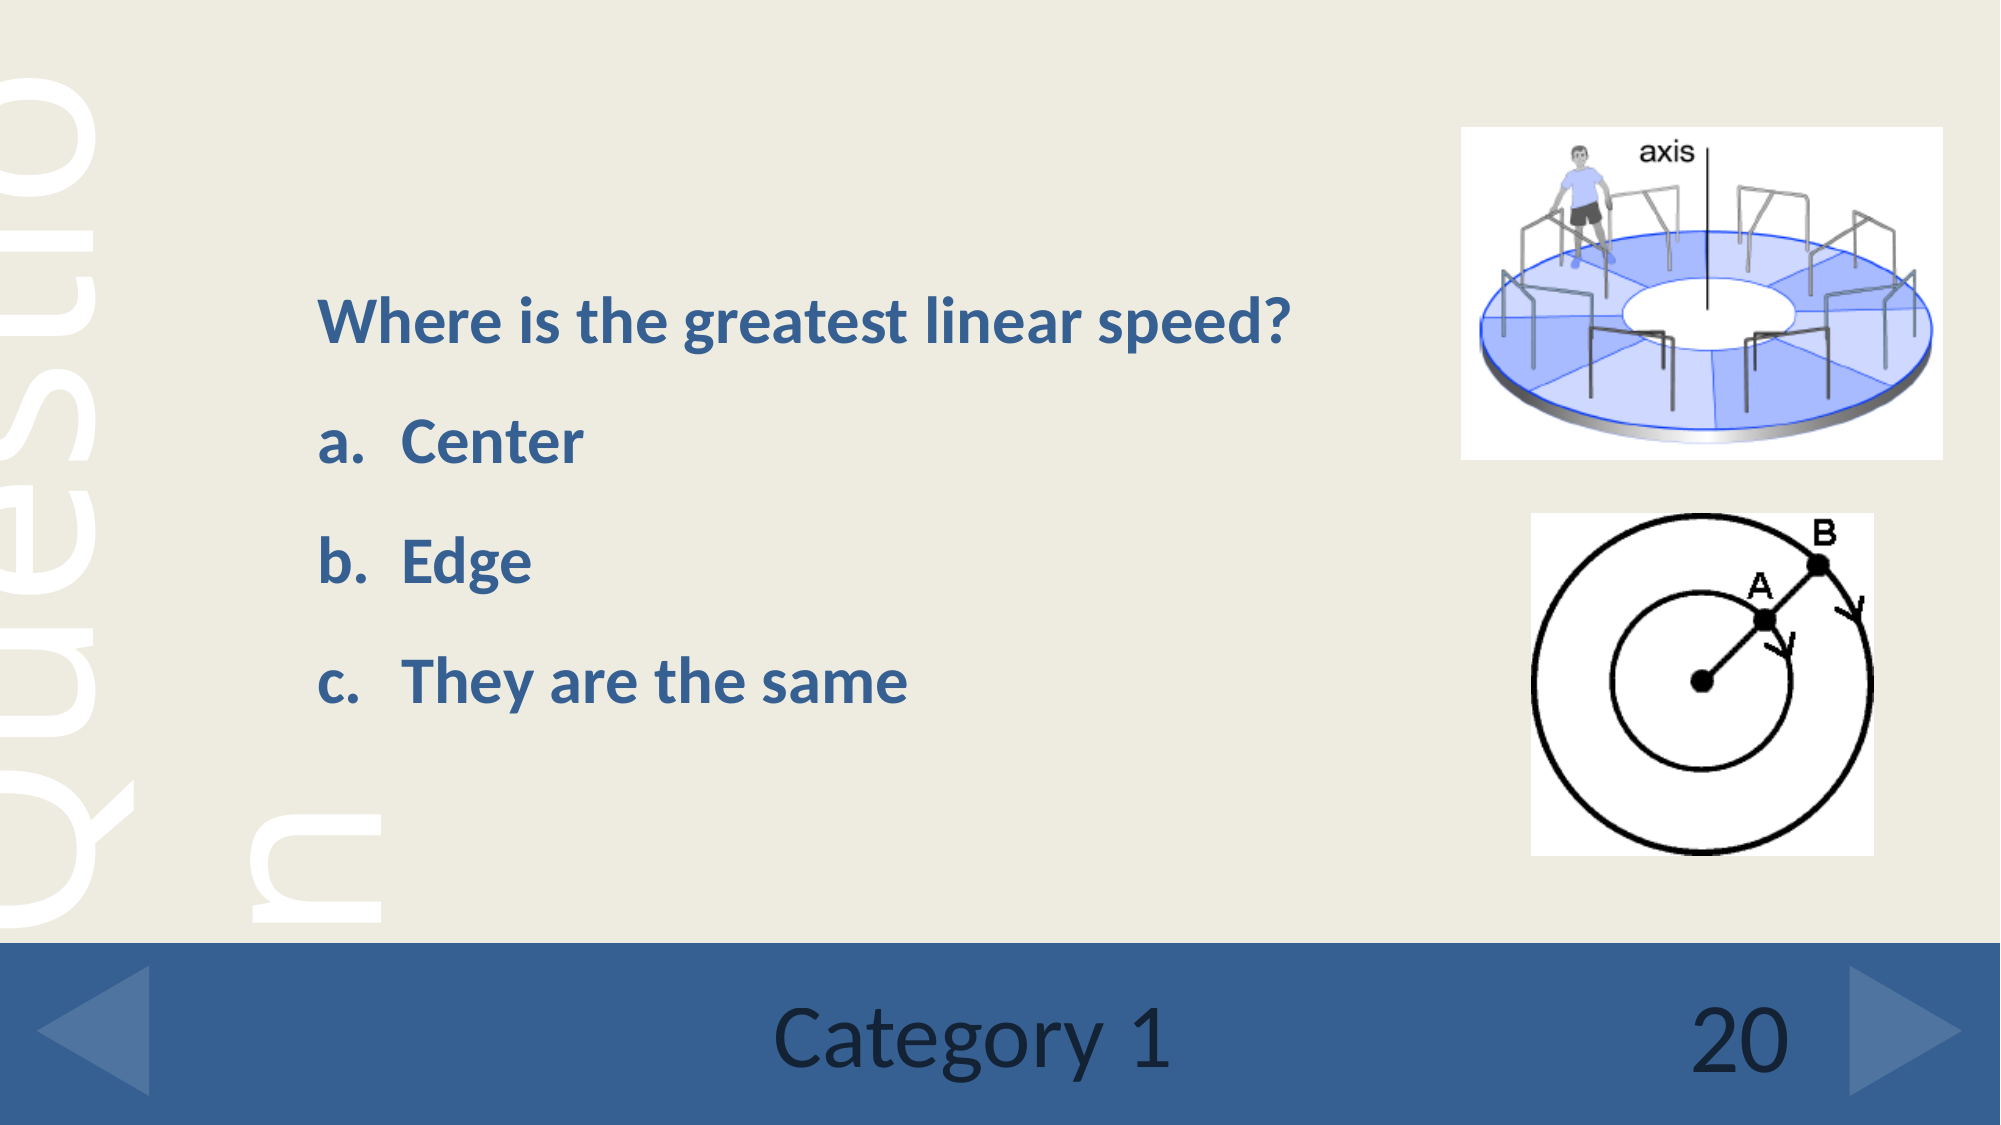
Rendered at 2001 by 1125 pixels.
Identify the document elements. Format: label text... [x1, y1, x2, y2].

title Category 1 [73, 937, 1873, 1125]
picture [1461, 127, 1944, 460]
picture [1530, 512, 1874, 856]
list Where is the greatest linear speed? Center Edge They are the same [302, 119, 1893, 835]
